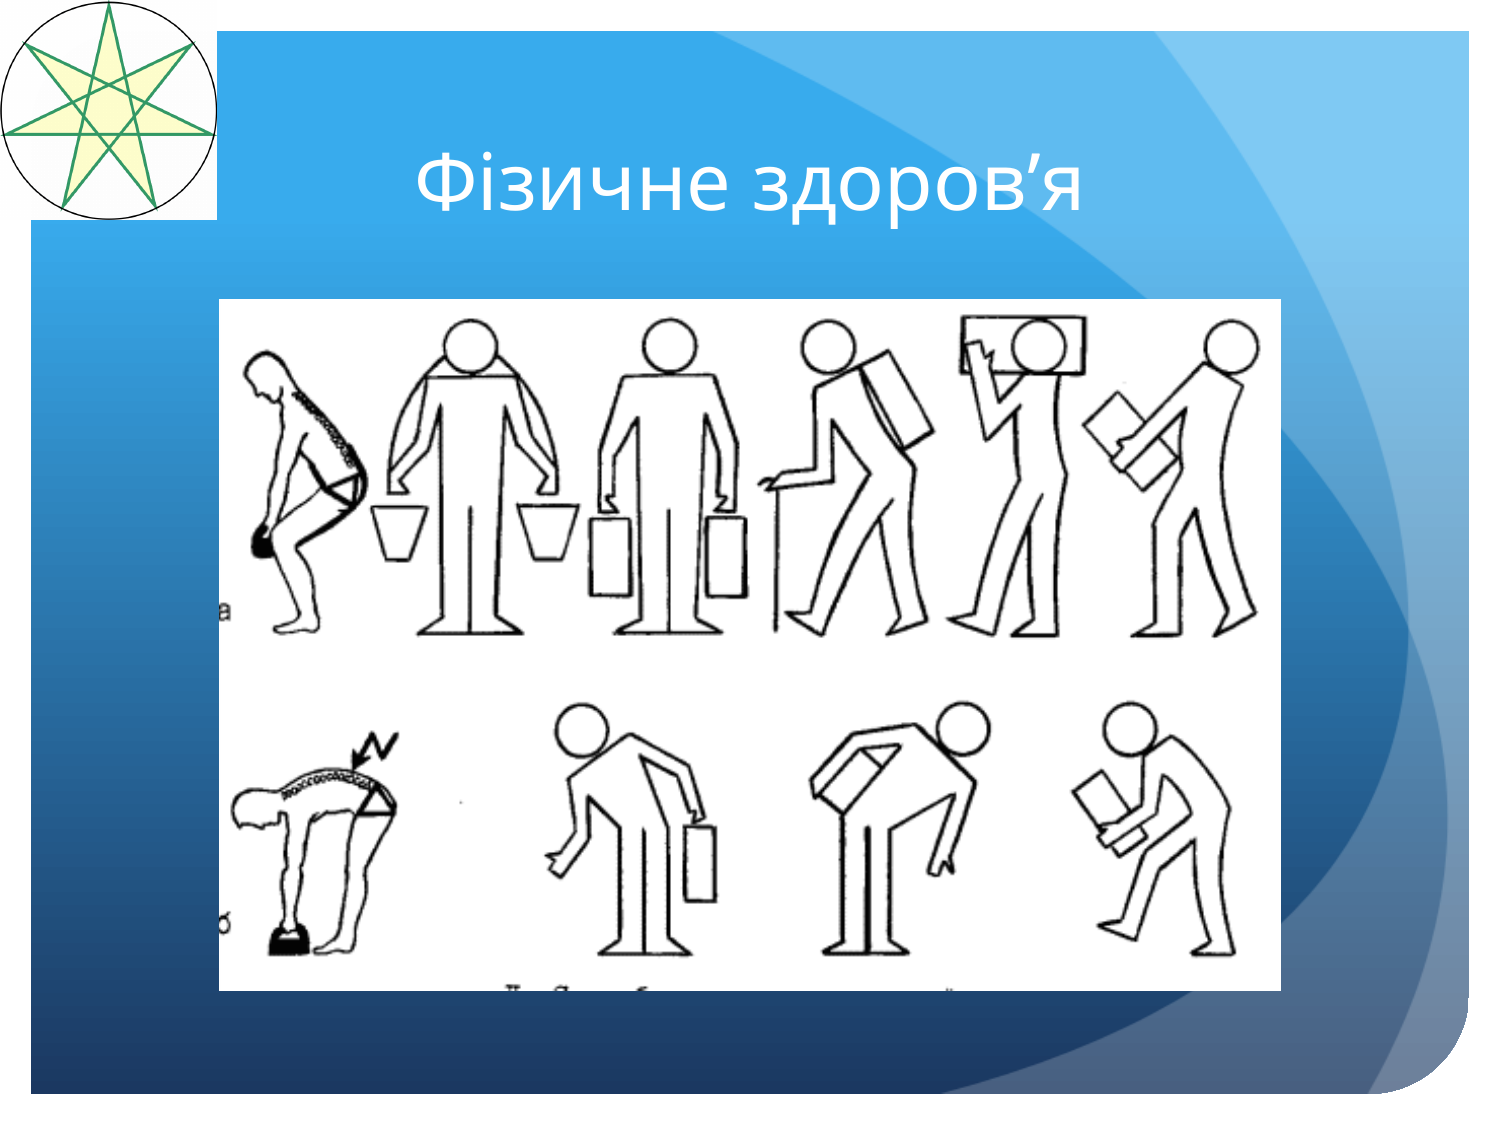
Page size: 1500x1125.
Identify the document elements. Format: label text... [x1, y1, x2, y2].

picture [0, 0, 1473, 1094]
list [127, 299, 1373, 991]
title Фізичне здоров’я [127, 62, 1372, 234]
